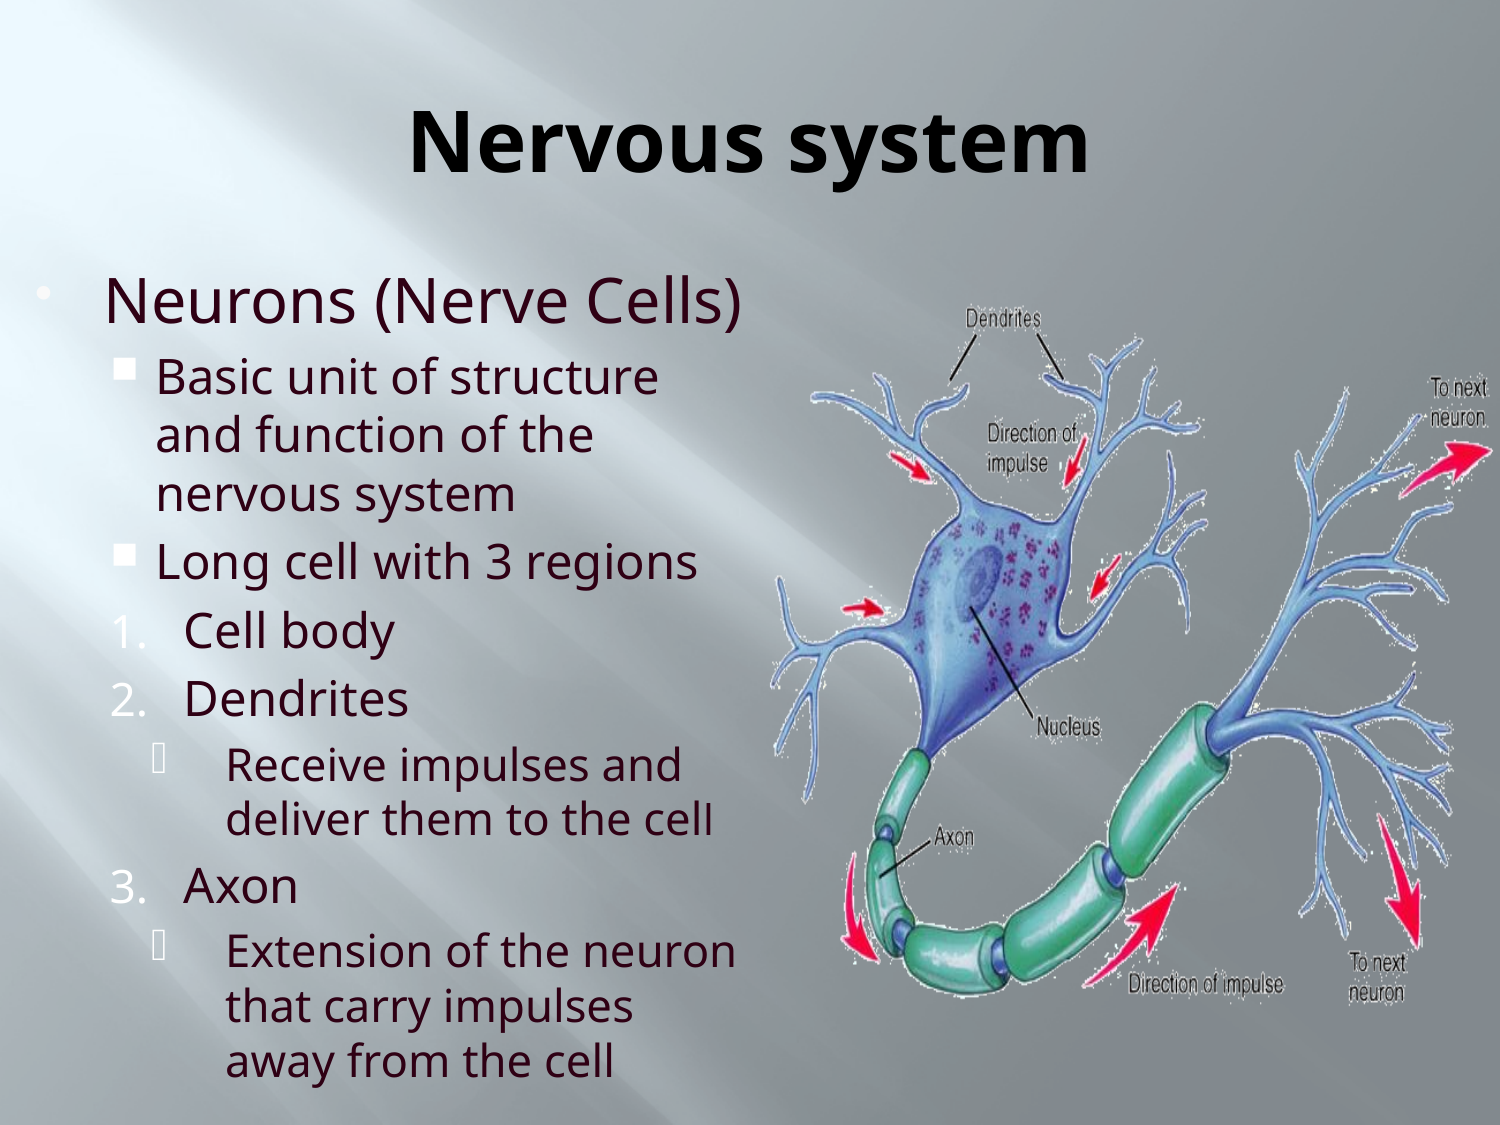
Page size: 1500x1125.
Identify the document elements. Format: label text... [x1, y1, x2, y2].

picture [762, 249, 1500, 1076]
title Nervous system [75, 45, 1425, 233]
list Neurons (Nerve Cells) Basic unit of structure and function of the nervous system Long cell with 3 regions Cell body Dendrites Receive impulses and deliver them to the cell Axon Extension of the neuron that carry impulses away from the cell [0, 252, 763, 1113]
